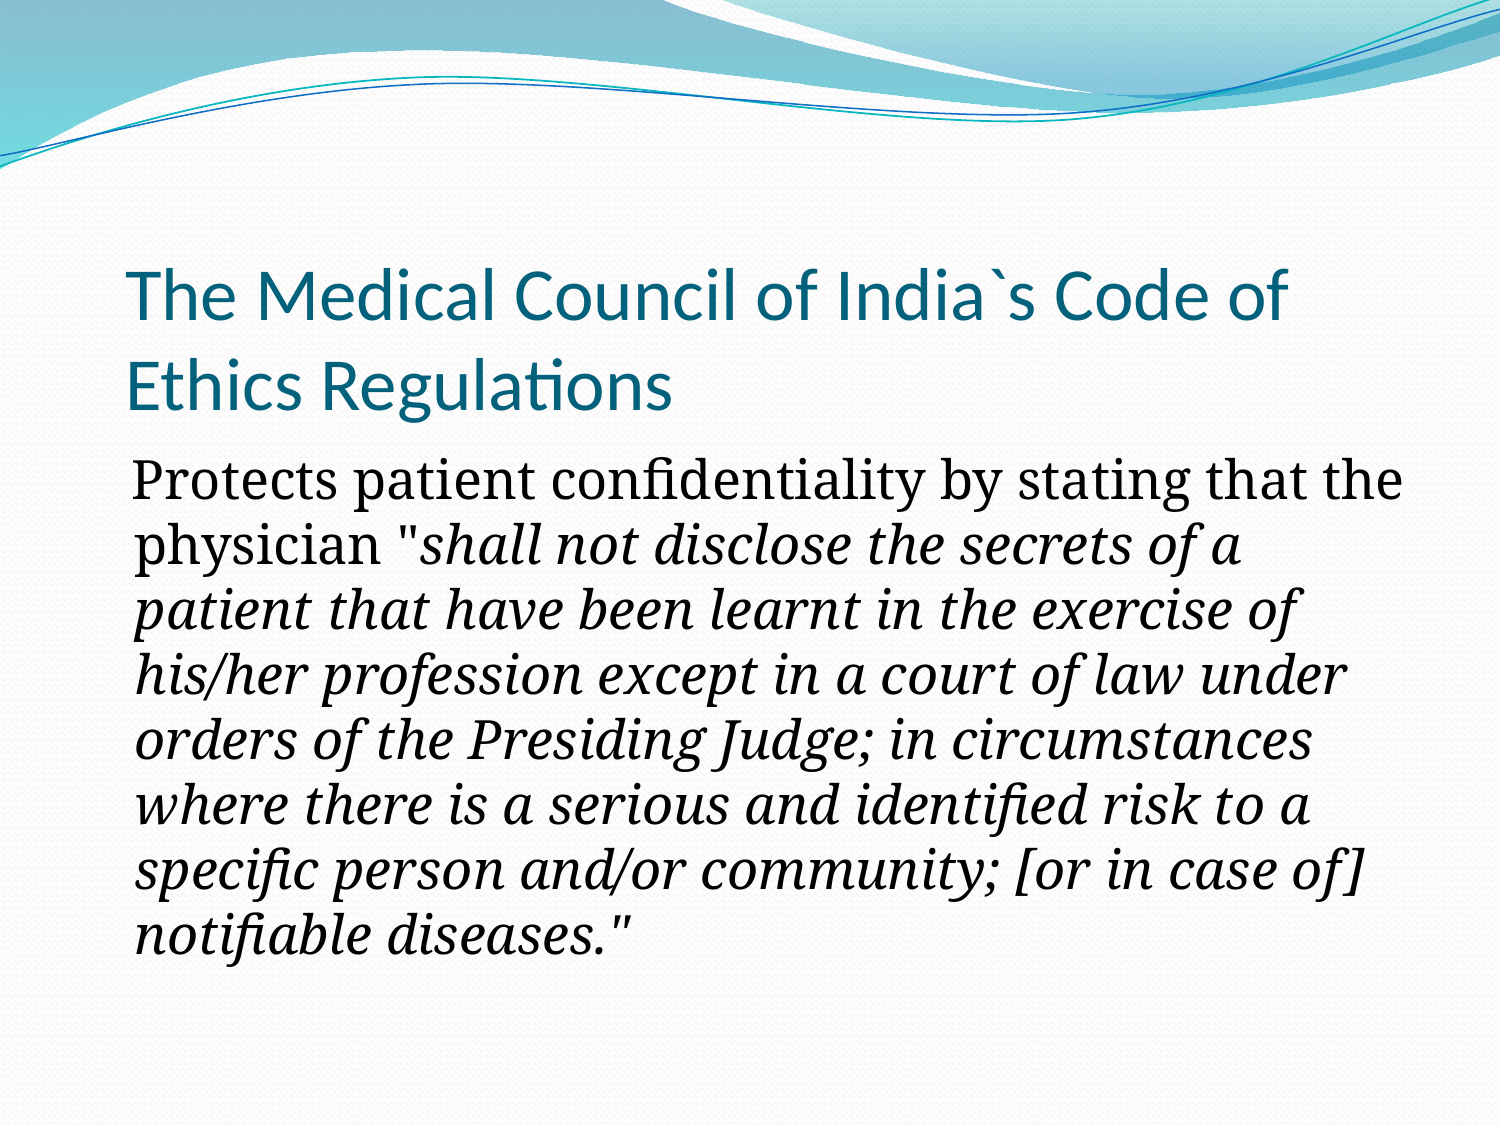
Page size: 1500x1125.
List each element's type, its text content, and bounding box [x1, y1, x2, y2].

title The Medical Council of India`s Code of Ethics Regulations [125, 237, 1475, 425]
list Protects patient confidentiality by stating that the physician "shall not disclose the secrets of a patient that have been learnt in the exercise of his/her profession except in a court of law under orders of the Presiding Judge; in circumstances where there is a serious and identified risk to a specific person and/or community; [or in case of] notifiable diseases." [75, 437, 1425, 1125]
